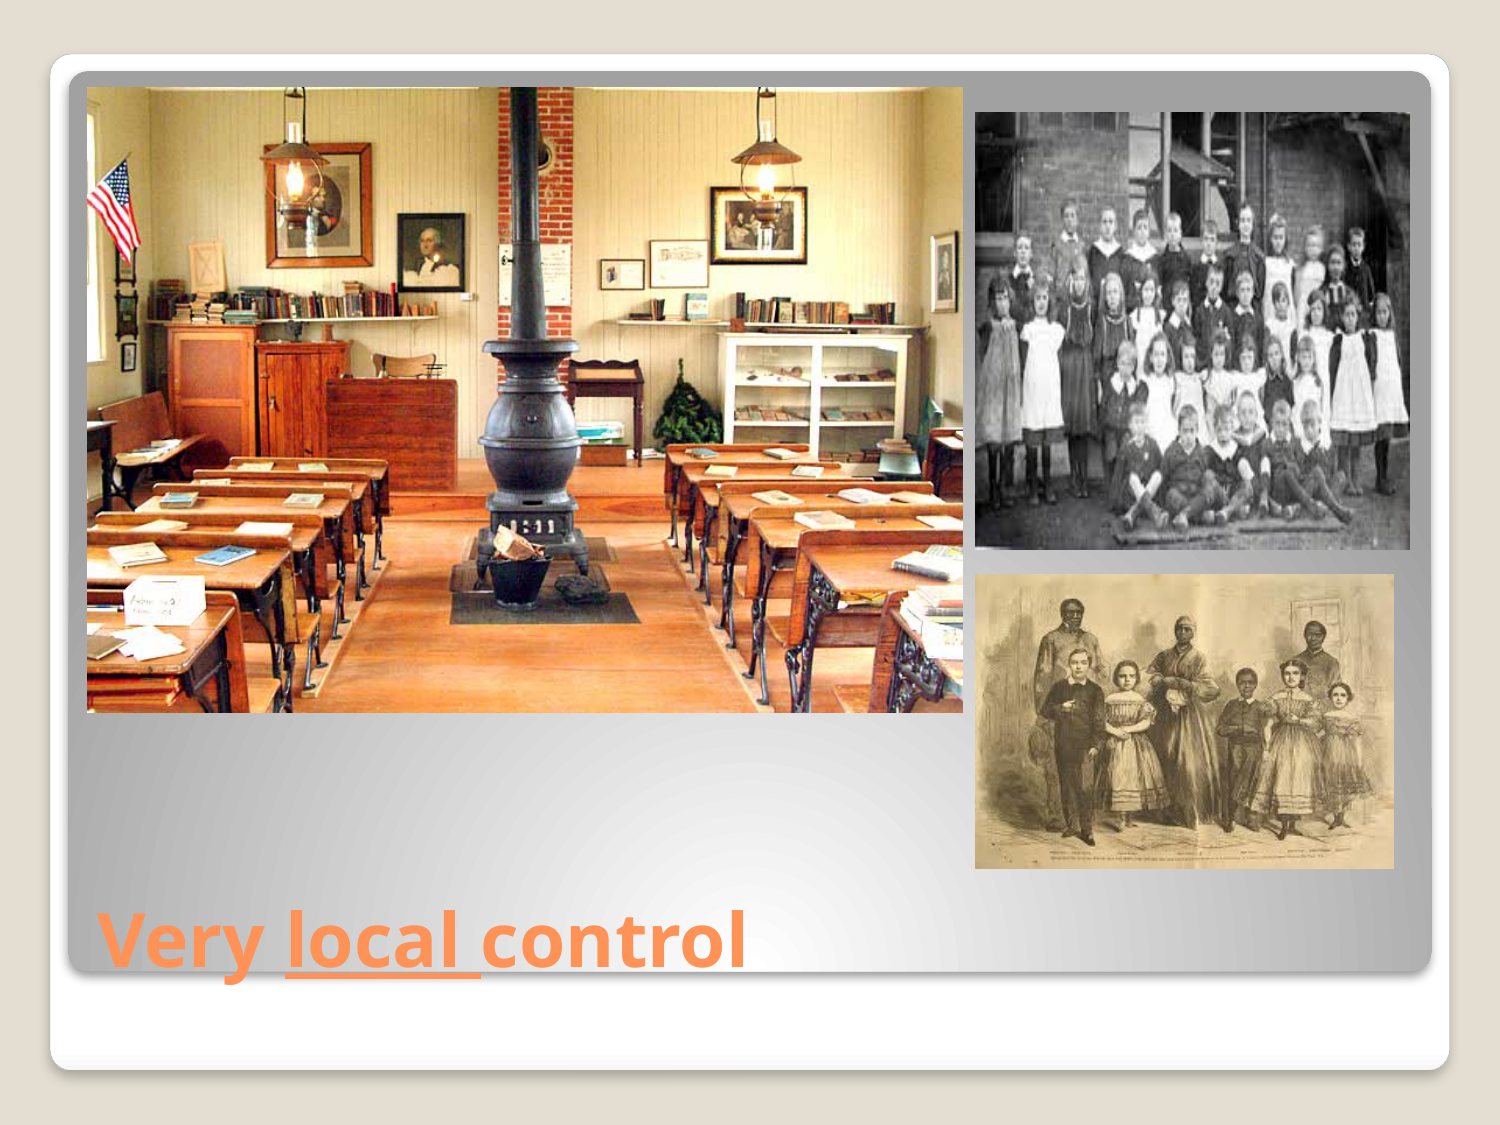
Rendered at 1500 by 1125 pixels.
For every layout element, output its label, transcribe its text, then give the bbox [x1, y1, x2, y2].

picture [974, 112, 1410, 551]
picture [974, 574, 1394, 869]
title Very local control [82, 817, 1425, 990]
picture [87, 87, 963, 713]
